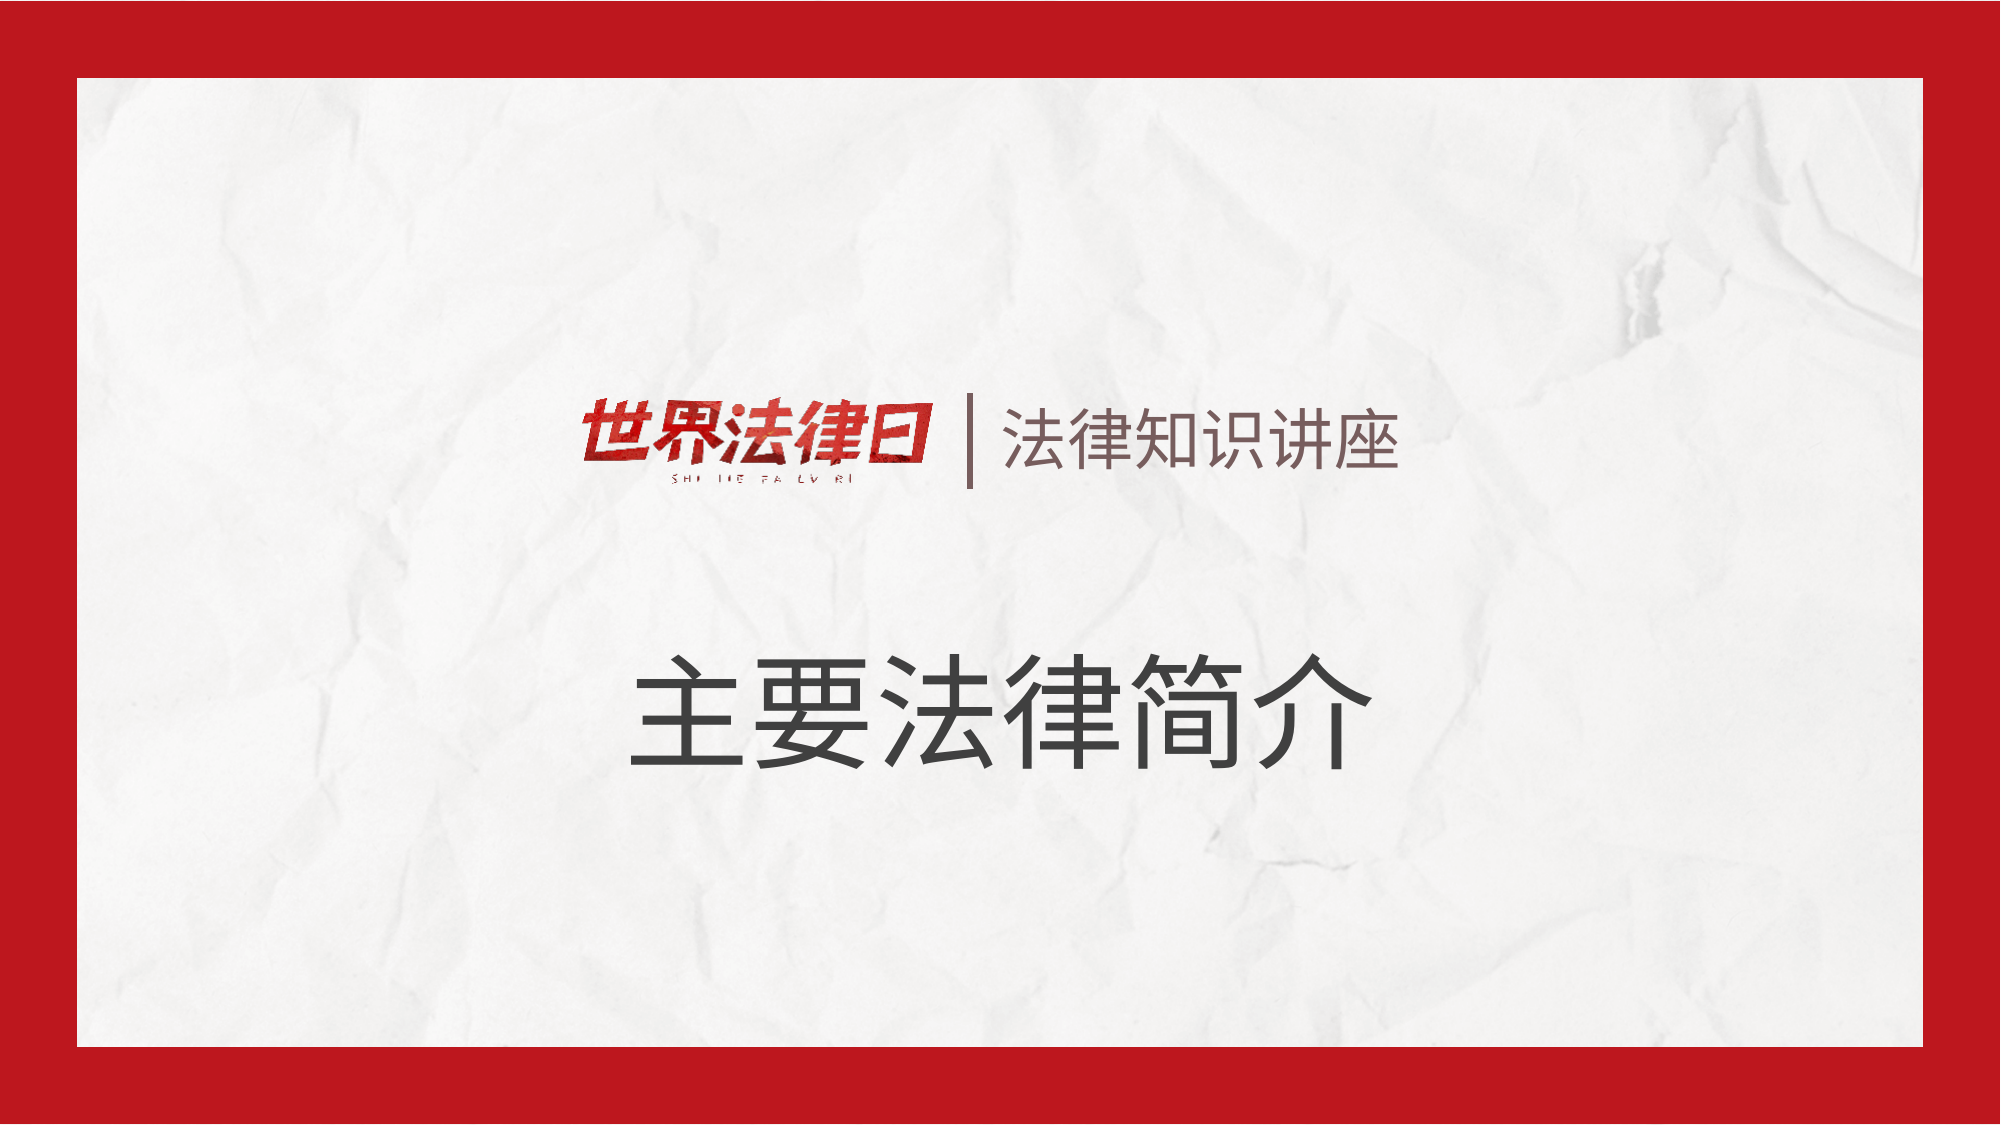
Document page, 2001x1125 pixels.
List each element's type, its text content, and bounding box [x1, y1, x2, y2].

text_box [0, 0, 2000, 1125]
text_box [38, 38, 1962, 1087]
text_box 主要法律简介 [449, 627, 1551, 793]
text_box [582, 390, 1418, 489]
